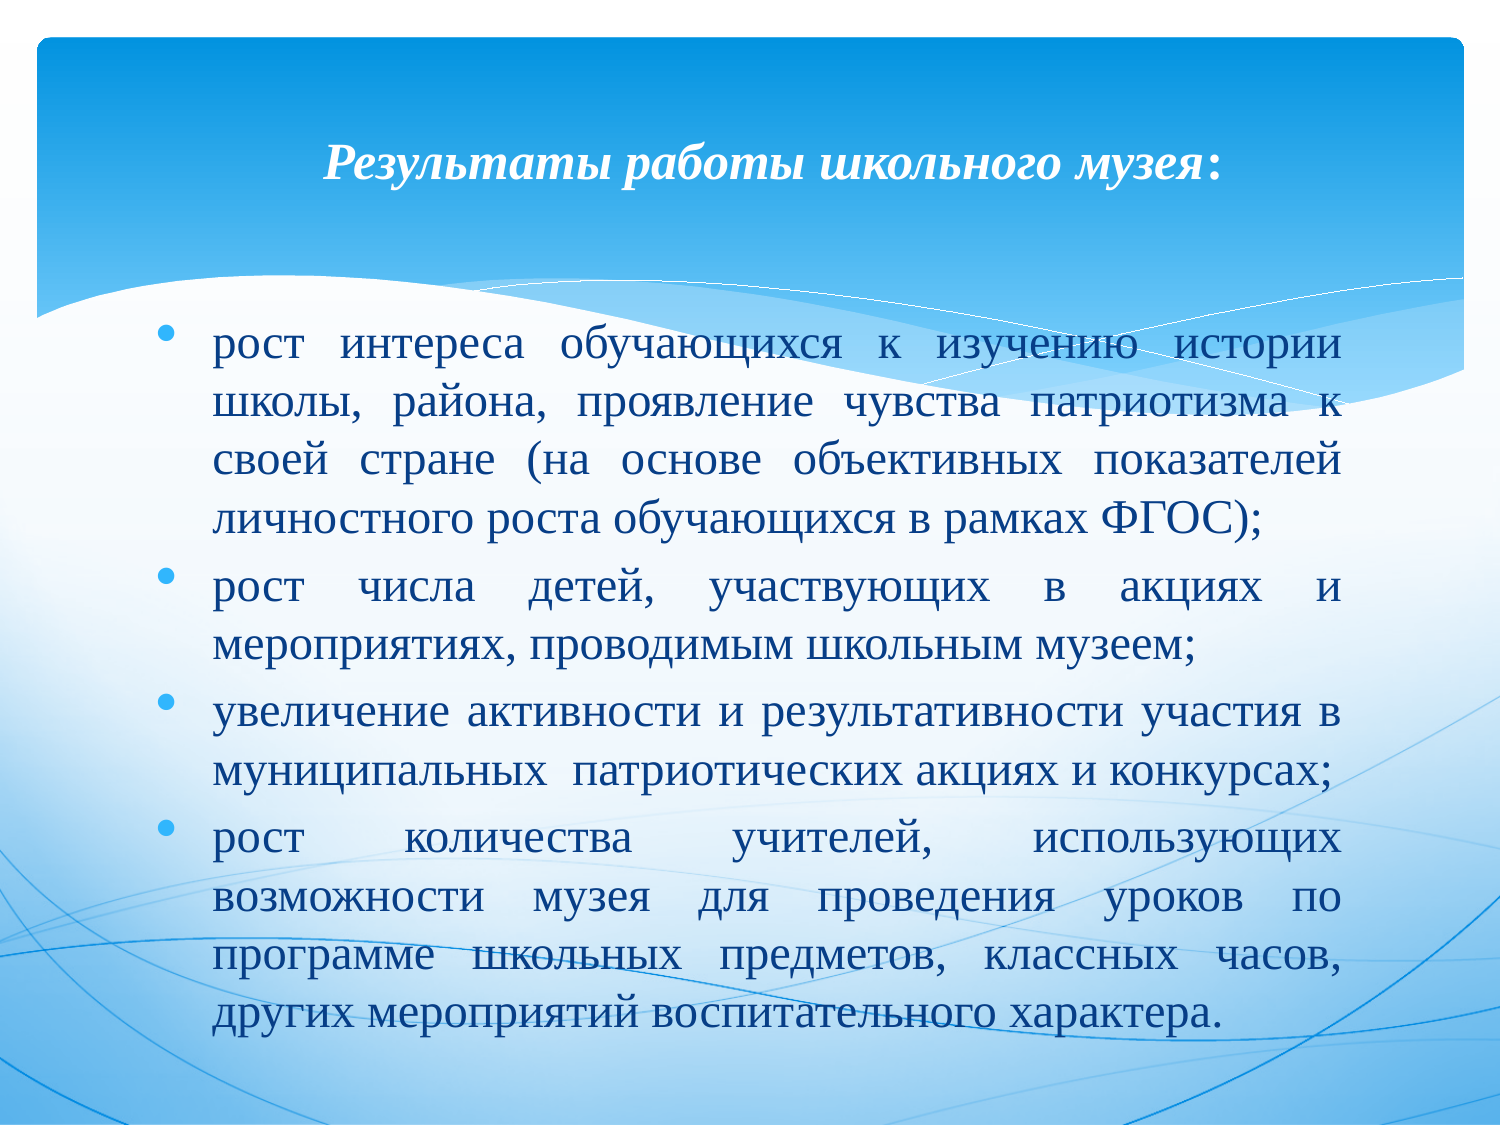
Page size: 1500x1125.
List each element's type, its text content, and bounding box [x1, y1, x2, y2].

title Результаты работы школьного музея: [75, 55, 1425, 261]
list рост интереса обучающихся к изучению истории школы, района, проявление чувства патриотизма к своей стране (на основе объективных показателей личностного роста обучающихся в рамках ФГОС); рост числа детей, участвующих в акциях и мероприятиях, проводимым школьным музеем; увеличение активности и результативности участия в муниципальных патриотических акциях и конкурсах; рост количества учителей, использующих возможности музея для проведения уроков по программе школьных предметов, классных часов, других мероприятий воспитательного характера. [143, 302, 1359, 1059]
